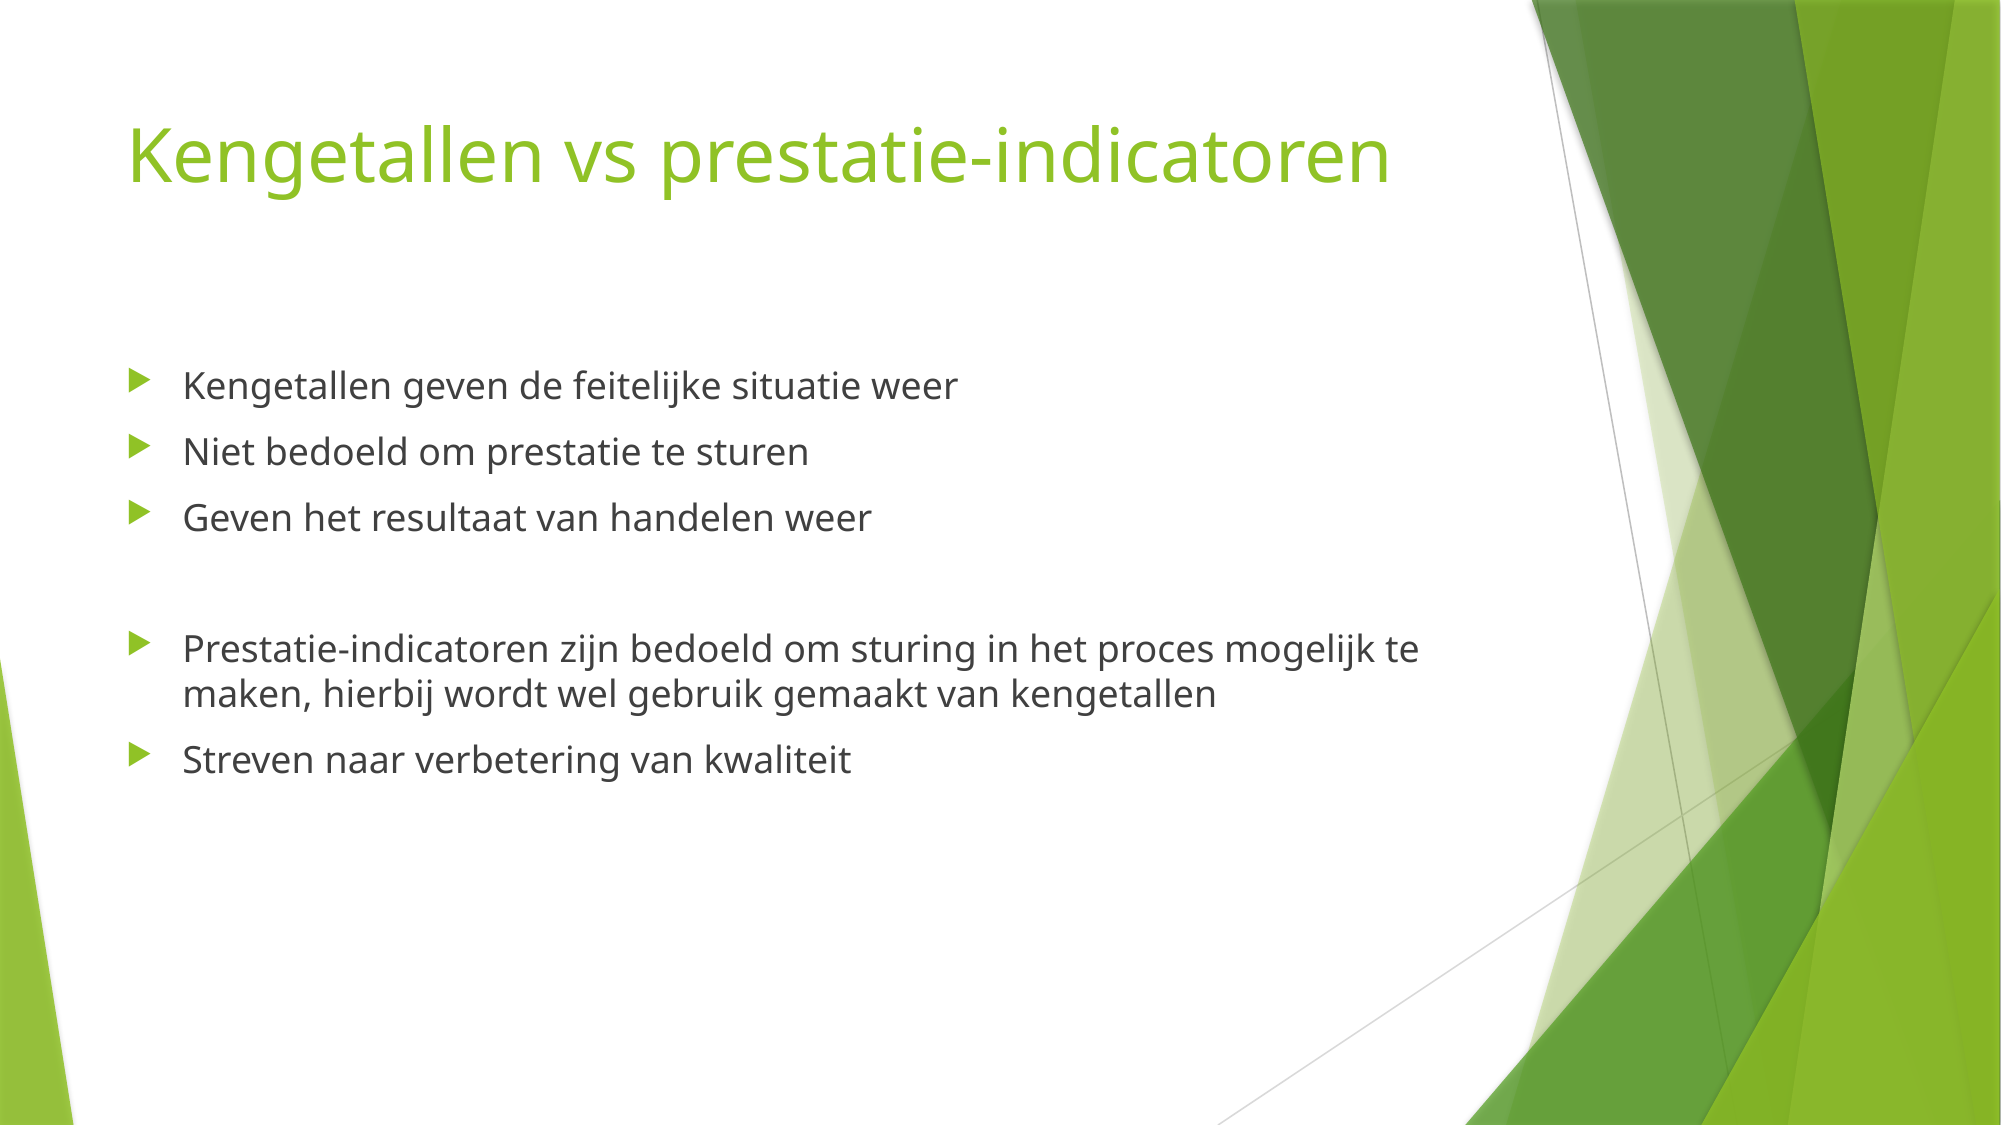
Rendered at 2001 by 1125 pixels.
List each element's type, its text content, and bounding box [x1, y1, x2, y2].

list Kengetallen geven de feitelijke situatie weer Niet bedoeld om prestatie te sturen Geven het resultaat van handelen weer Prestatie-indicatoren zijn bedoeld om sturing in het proces mogelijk te maken, hierbij wordt wel gebruik gemaakt van kengetallen Streven naar verbetering van kwaliteit [111, 354, 1522, 992]
title Kengetallen vs prestatie-indicatoren [111, 99, 1522, 317]
